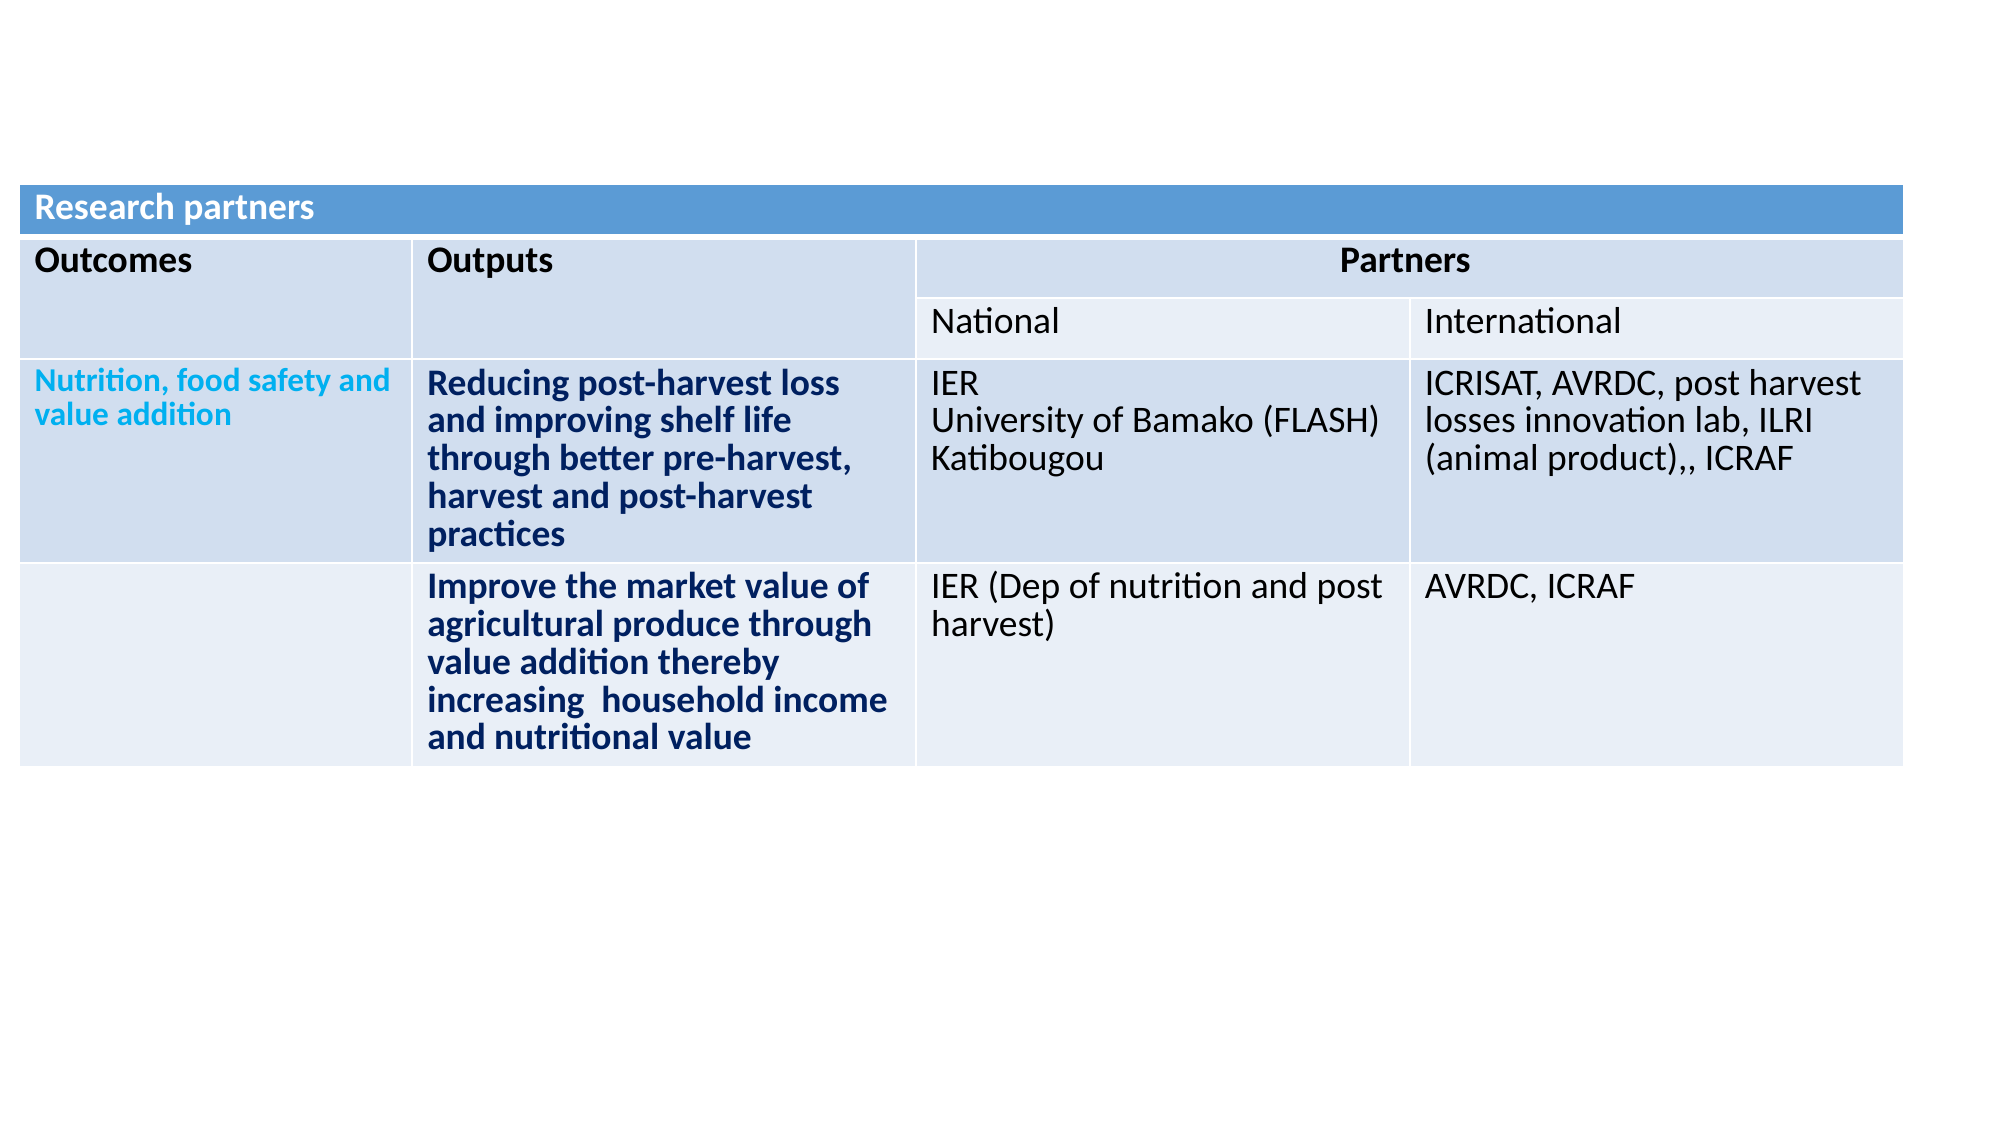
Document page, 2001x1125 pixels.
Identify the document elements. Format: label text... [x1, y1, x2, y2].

table_cell IER (Dep of nutrition and post harvest) [917, 564, 1409, 766]
table_cell Nutrition, food safety and value addition [20, 360, 411, 562]
table_header Research partners [20, 185, 1903, 234]
table_cell National [917, 299, 1409, 358]
table_cell Outcomes [20, 240, 411, 358]
table_cell IER University of Bamako (FLASH) Katibougou [917, 360, 1409, 562]
table_cell AVRDC, ICRAF [1411, 564, 1903, 766]
table_cell ICRISAT, AVRDC, post harvest losses innovation lab, ILRI (animal product),, ICRAF [1411, 360, 1903, 562]
table_cell Partners [917, 240, 1903, 297]
table_cell Outputs [413, 240, 915, 358]
table_cell [20, 564, 411, 766]
table_cell Reducing post-harvest loss and improving shelf life through better pre-harvest, harvest and post-harvest practices [413, 360, 915, 562]
table_cell Improve the market value of agricultural produce through value addition thereby increasing household income and nutritional value [413, 564, 915, 766]
table_cell International [1411, 299, 1903, 358]
